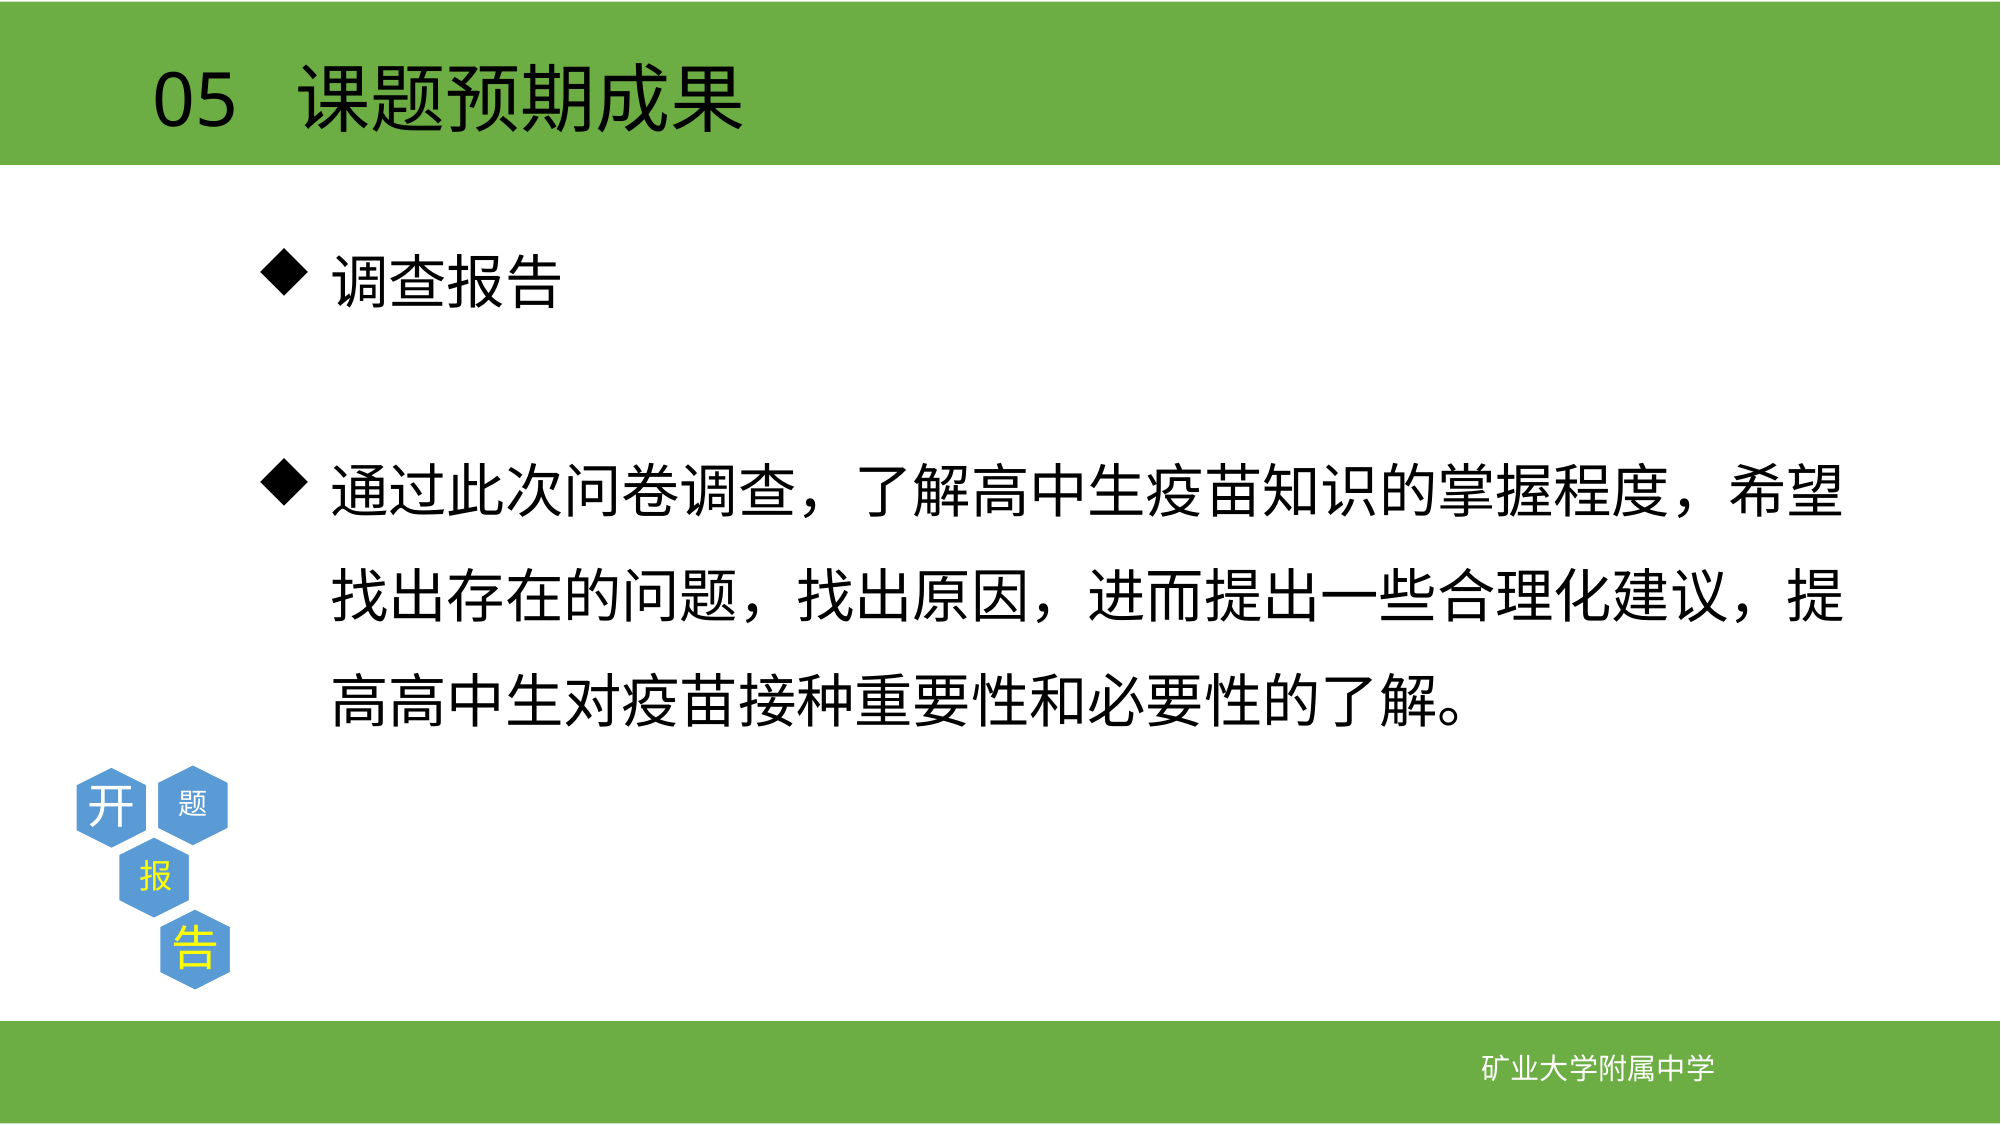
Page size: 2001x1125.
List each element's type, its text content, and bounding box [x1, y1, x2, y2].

title 05 课题预期成果 [137, 50, 1863, 154]
list 调查报告 通过此次问卷调查，了解高中生疫苗知识的掌握程度，希望找出存在的问题，找出原因，进而提出一些合理化建议，提高高中生对疫苗接种重要性和必要性的了解。 [240, 202, 1863, 1014]
